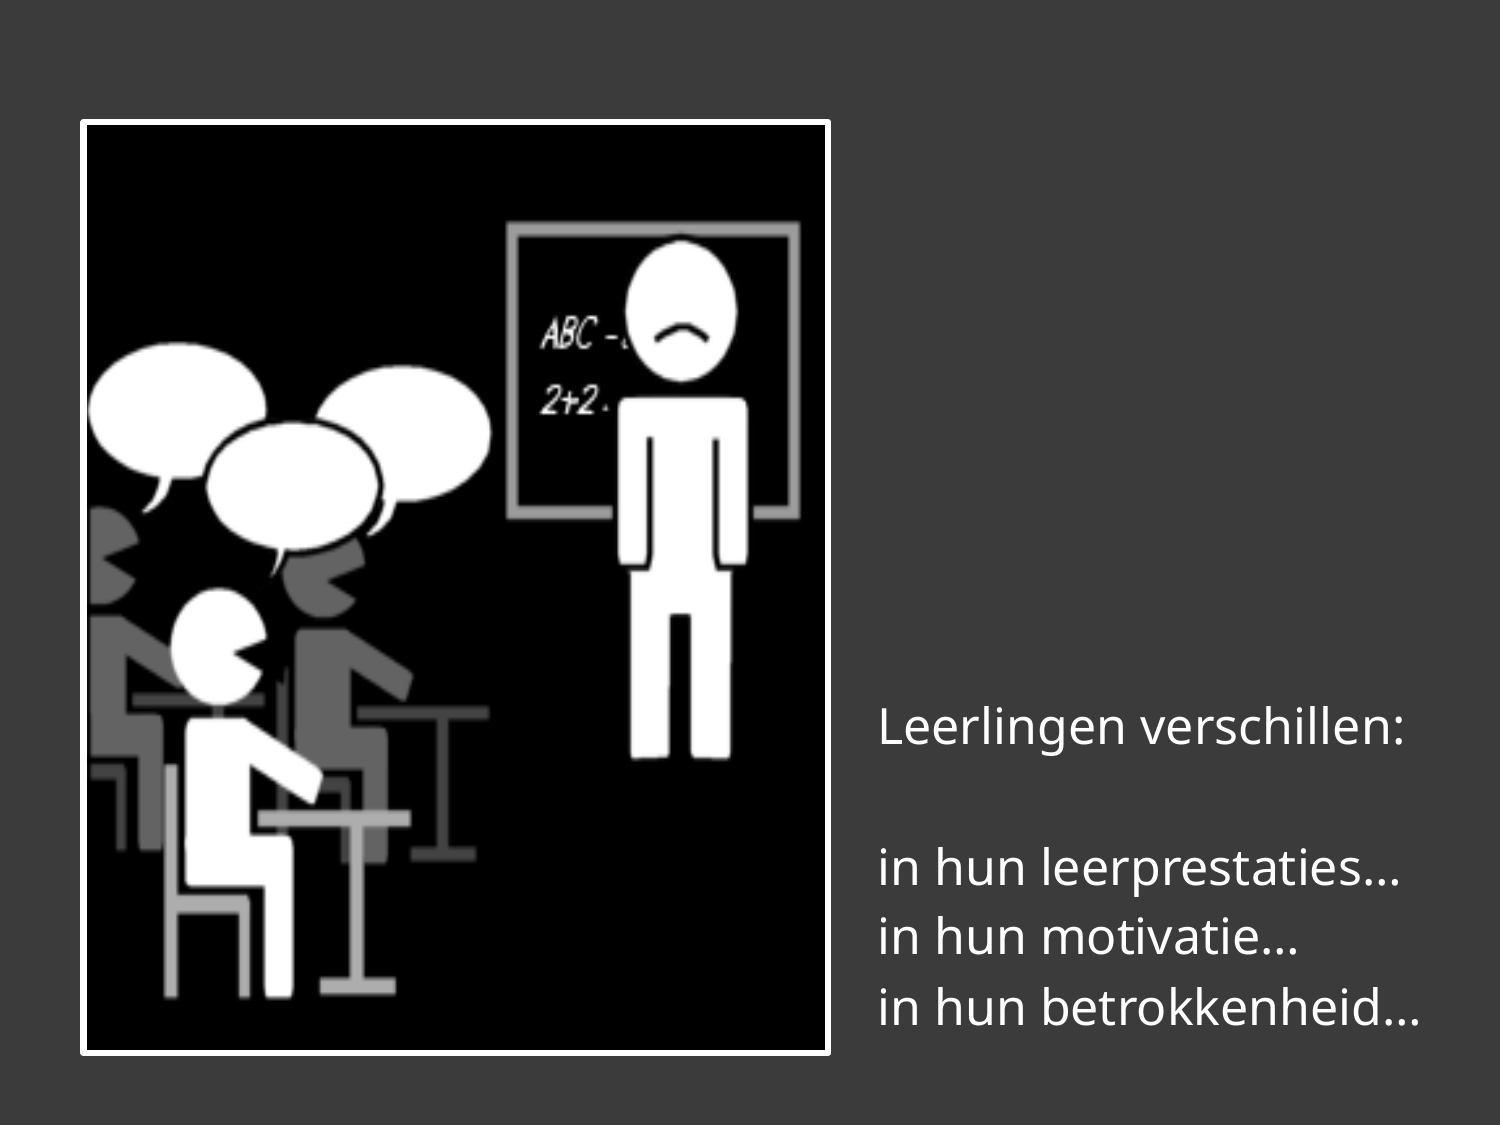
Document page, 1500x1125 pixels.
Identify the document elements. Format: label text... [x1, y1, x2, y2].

picture [86, 124, 826, 1051]
list Leerlingen verschillen: in hun leerprestaties… in hun motivatie… in hun betrokkenheid… [862, 500, 1450, 1050]
